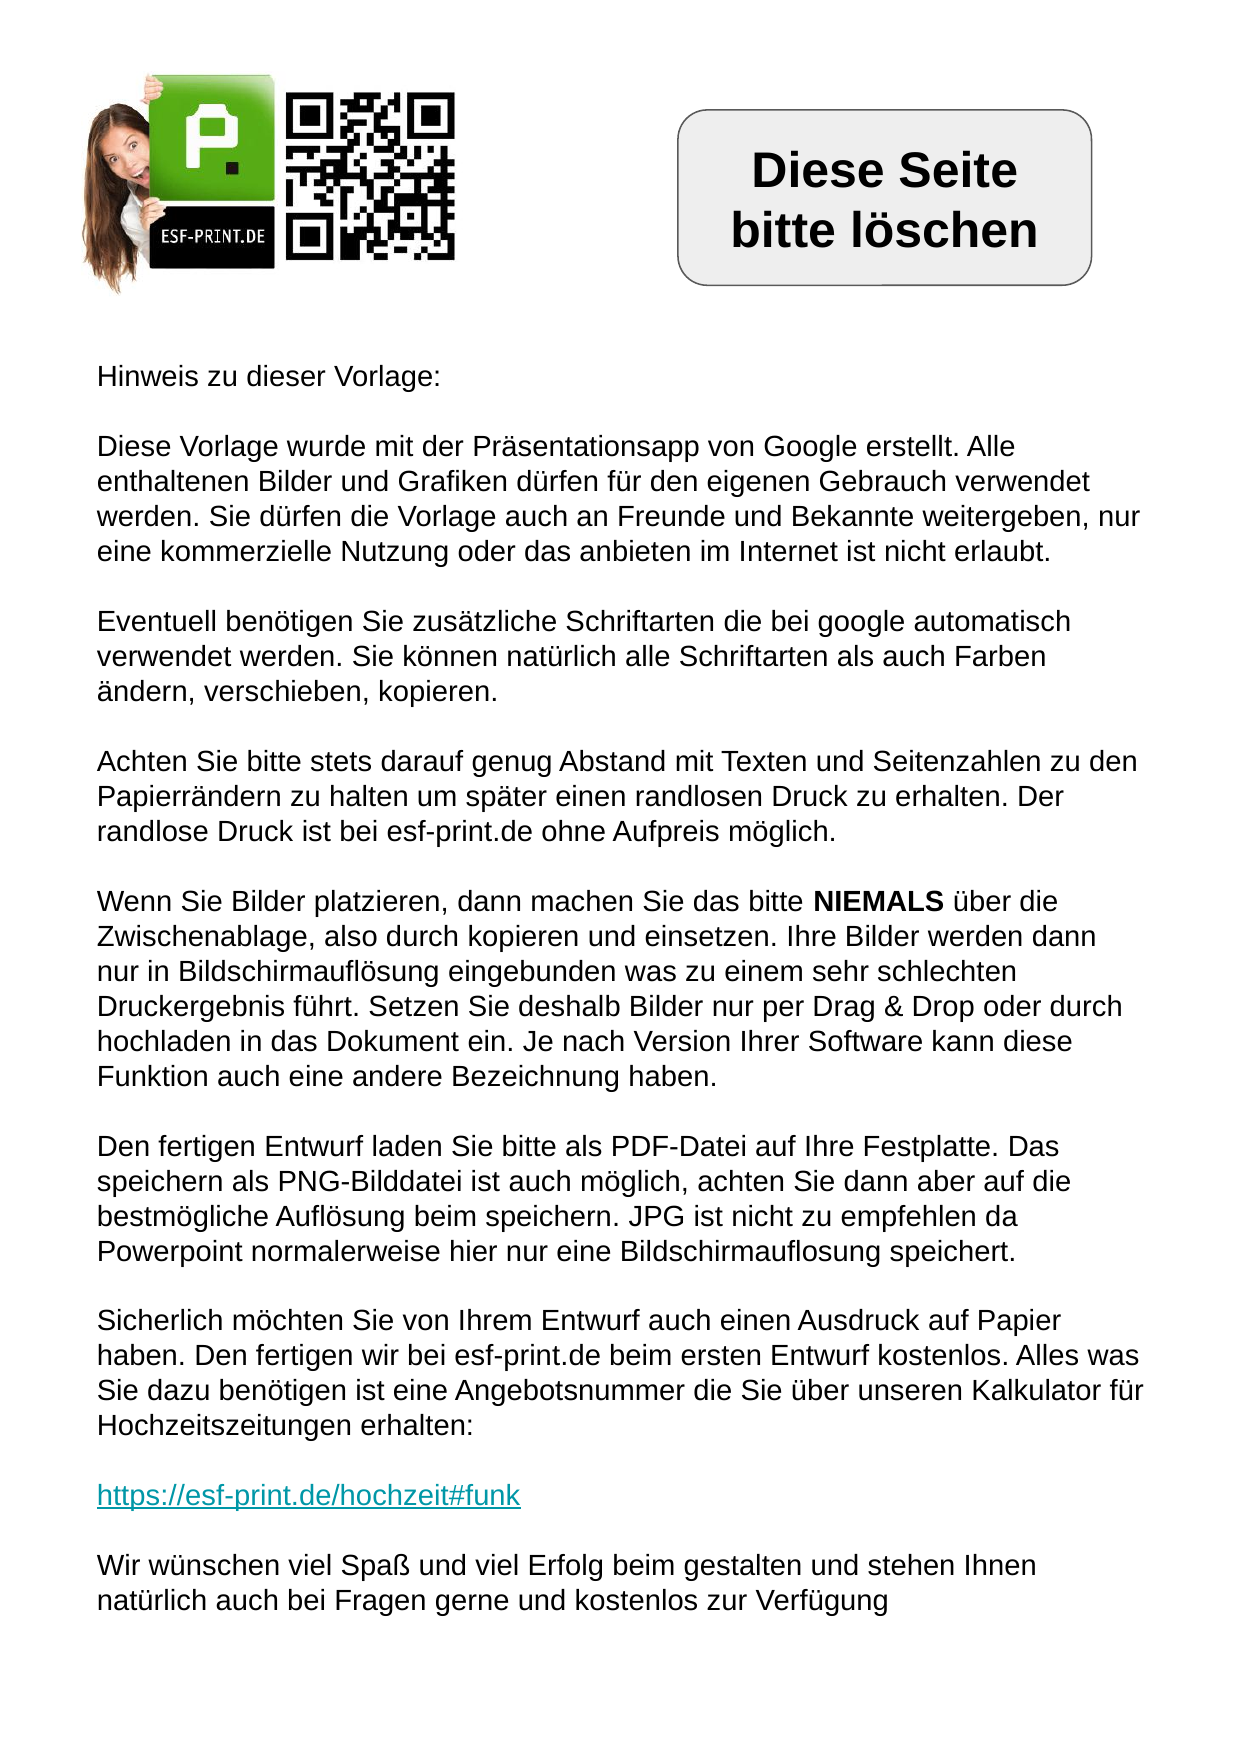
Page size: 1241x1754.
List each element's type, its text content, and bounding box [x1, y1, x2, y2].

text_box Diese Seite bitte löschen [677, 109, 1092, 286]
text_box Hinweis zu dieser Vorlage: Diese Vorlage wurde mit der Präsentationsapp von Google erstellt. Alle enthaltenen Bilder und Grafiken dürfen für den eigenen Gebrauch verwendet werden. Sie dürfen die Vorlage auch an Freunde und Bekannte weitergeben, nur eine kommerzielle Nutzung oder das anbieten im Internet ist nicht erlaubt. Eventuell benötigen Sie zusätzliche Schriftarten die bei google automatisch verwendet werden. Sie können natürlich alle Schriftarten als auch Farben ändern, verschieben, kopieren. Achten Sie bitte stets darauf genug Abstand mit Texten und Seitenzahlen zu den Papierrändern zu halten um später einen randlosen Druck zu erhalten. Der randlose Druck ist bei esf-print.de ohne Aufpreis möglich. Wenn Sie Bilder platzieren, dann machen Sie das bitte NIEMALS über die Zwischenablage, also durch kopieren und einsetzen. Ihre Bilder werden dann nur in Bildschirmauflösung eingebunden was zu einem sehr schlechten Druckergebnis führt. Setzen Sie deshalb Bilder nur per Drag & Drop oder durch hochladen in das Dokument ein. Je nach Version Ihrer Software kann diese Funktion auch eine andere Bezeichnung haben. Den fertigen Entwurf laden Sie bitte als PDF-Datei auf Ihre Festplatte. Das speichern als PNG-Bilddatei ist auch möglich, achten Sie dann aber auf die bestmögliche Auflösung beim speichern. JPG ist nicht zu empfehlen da Powerpoint normalerweise hier nur eine Bildschirmauflosung speichert. Sicherlich möchten Sie von Ihrem Entwurf auch einen Ausdruck auf Papier haben. Den fertigen wir bei esf-print.de beim ersten Entwurf kostenlos. Alles was Sie dazu benötigen ist eine Angebotsnummer die Sie über unseren Kalkulator für Hochzeitszeitungen erhalten: https://esf-print.de/hochzeit#funk Wir wünschen viel Spaß und viel Erfolg beim gestalten und stehen Ihnen natürlich auch bei Fragen gerne und kostenlos zur Verfügung [81, 342, 1161, 1692]
picture [81, 70, 469, 297]
